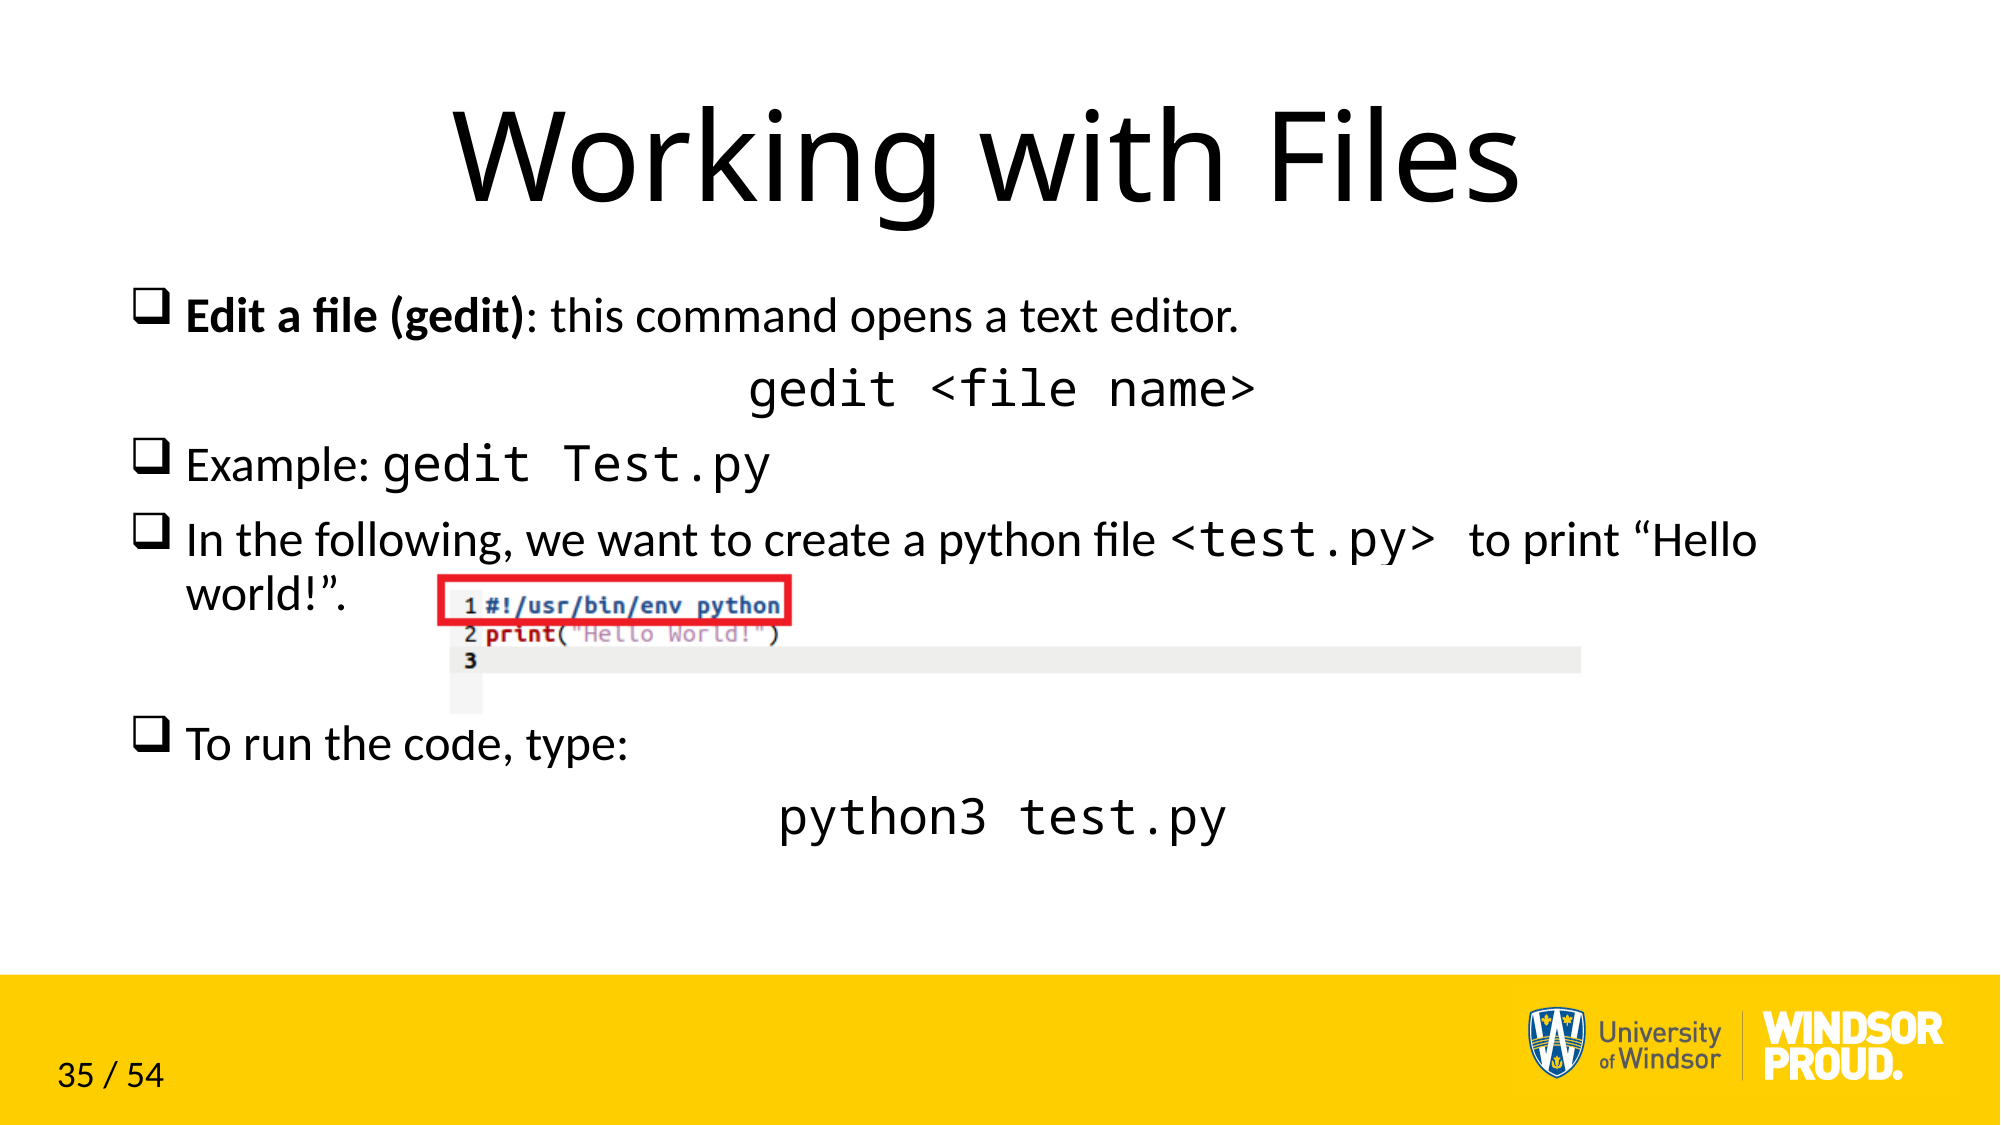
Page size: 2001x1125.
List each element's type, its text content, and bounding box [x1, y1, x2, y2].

title Working with Files [249, 48, 1726, 237]
slide_number 35 [42, 1042, 525, 1103]
picture [0, 0, 2000, 1125]
subtitle Edit a file (gedit): this command opens a text editor. gedit <file name> Example: gedit Test.py In the following, we want to create a python file <test.py> to print “Hello world!”. To run the code, type: python3 test.py [114, 281, 1893, 930]
